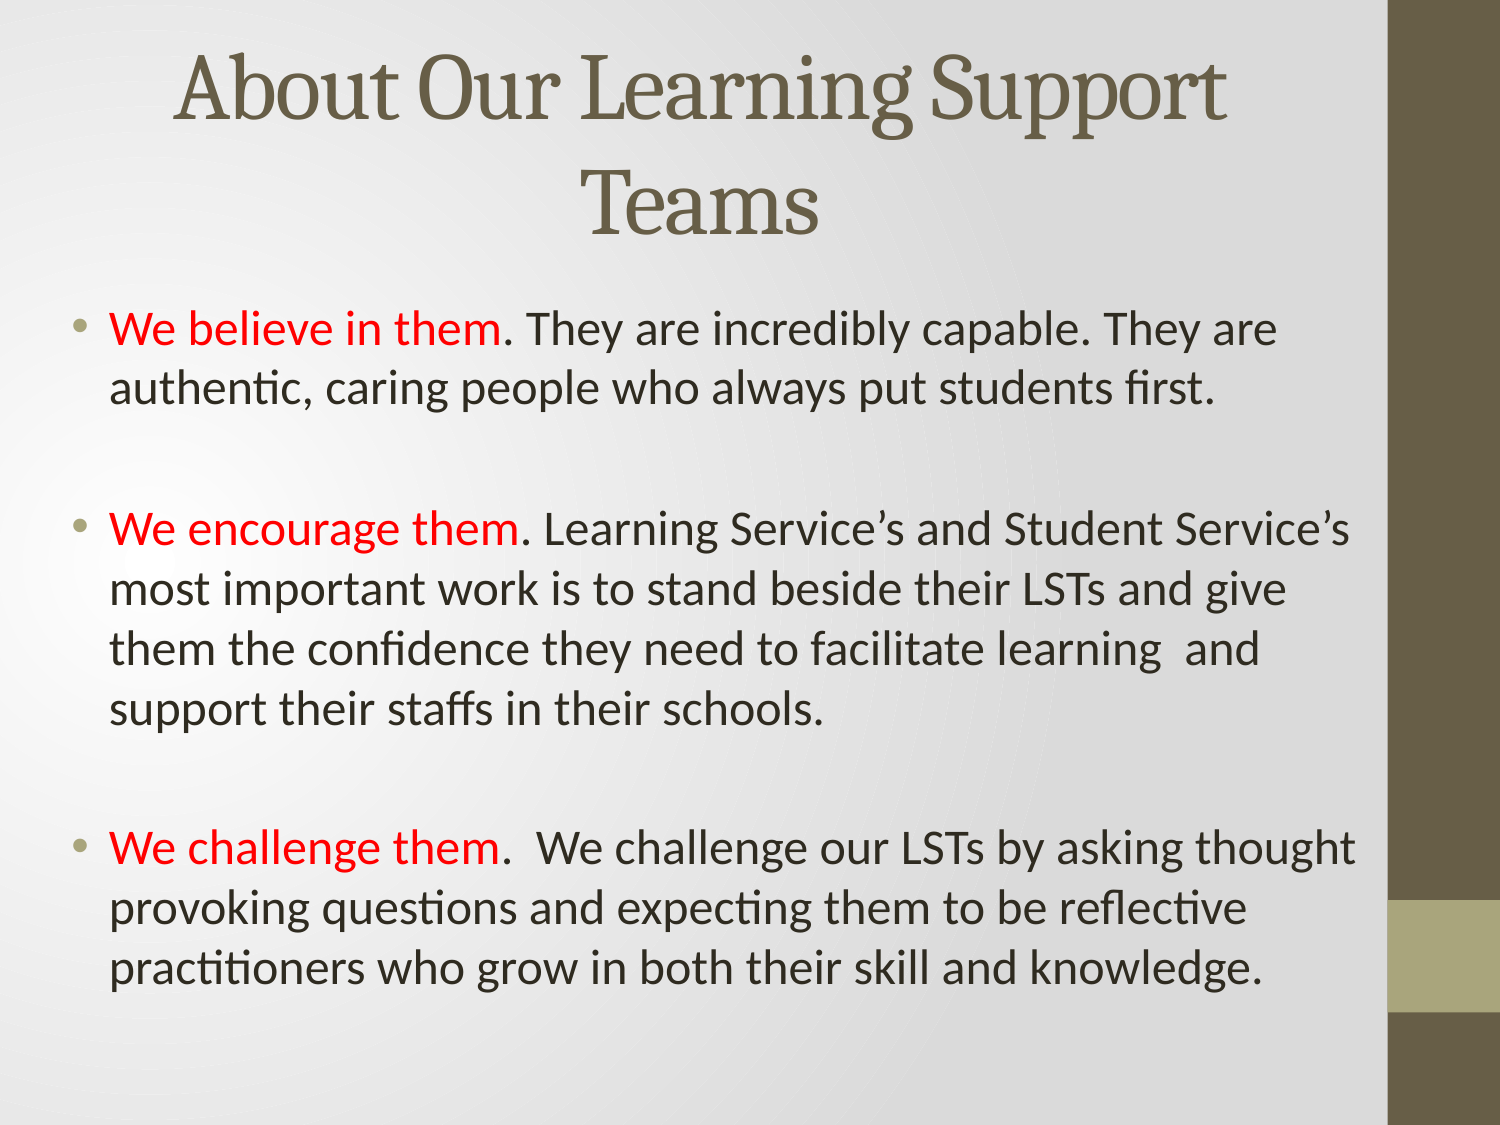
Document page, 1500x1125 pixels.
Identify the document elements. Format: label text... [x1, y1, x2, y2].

title About Our Learning Support Teams [75, 45, 1325, 233]
list We believe in them. They are incredibly capable. They are authentic, caring people who always put students first. We encourage them. Learning Service’s and Student Service’s most important work is to stand beside their LSTs and give them the confidence they need to facilitate learning and support their staffs in their schools. We challenge them. We challenge our LSTs by asking thought provoking questions and expecting them to be reflective practitioners who grow in both their skill and knowledge. [37, 287, 1388, 1100]
